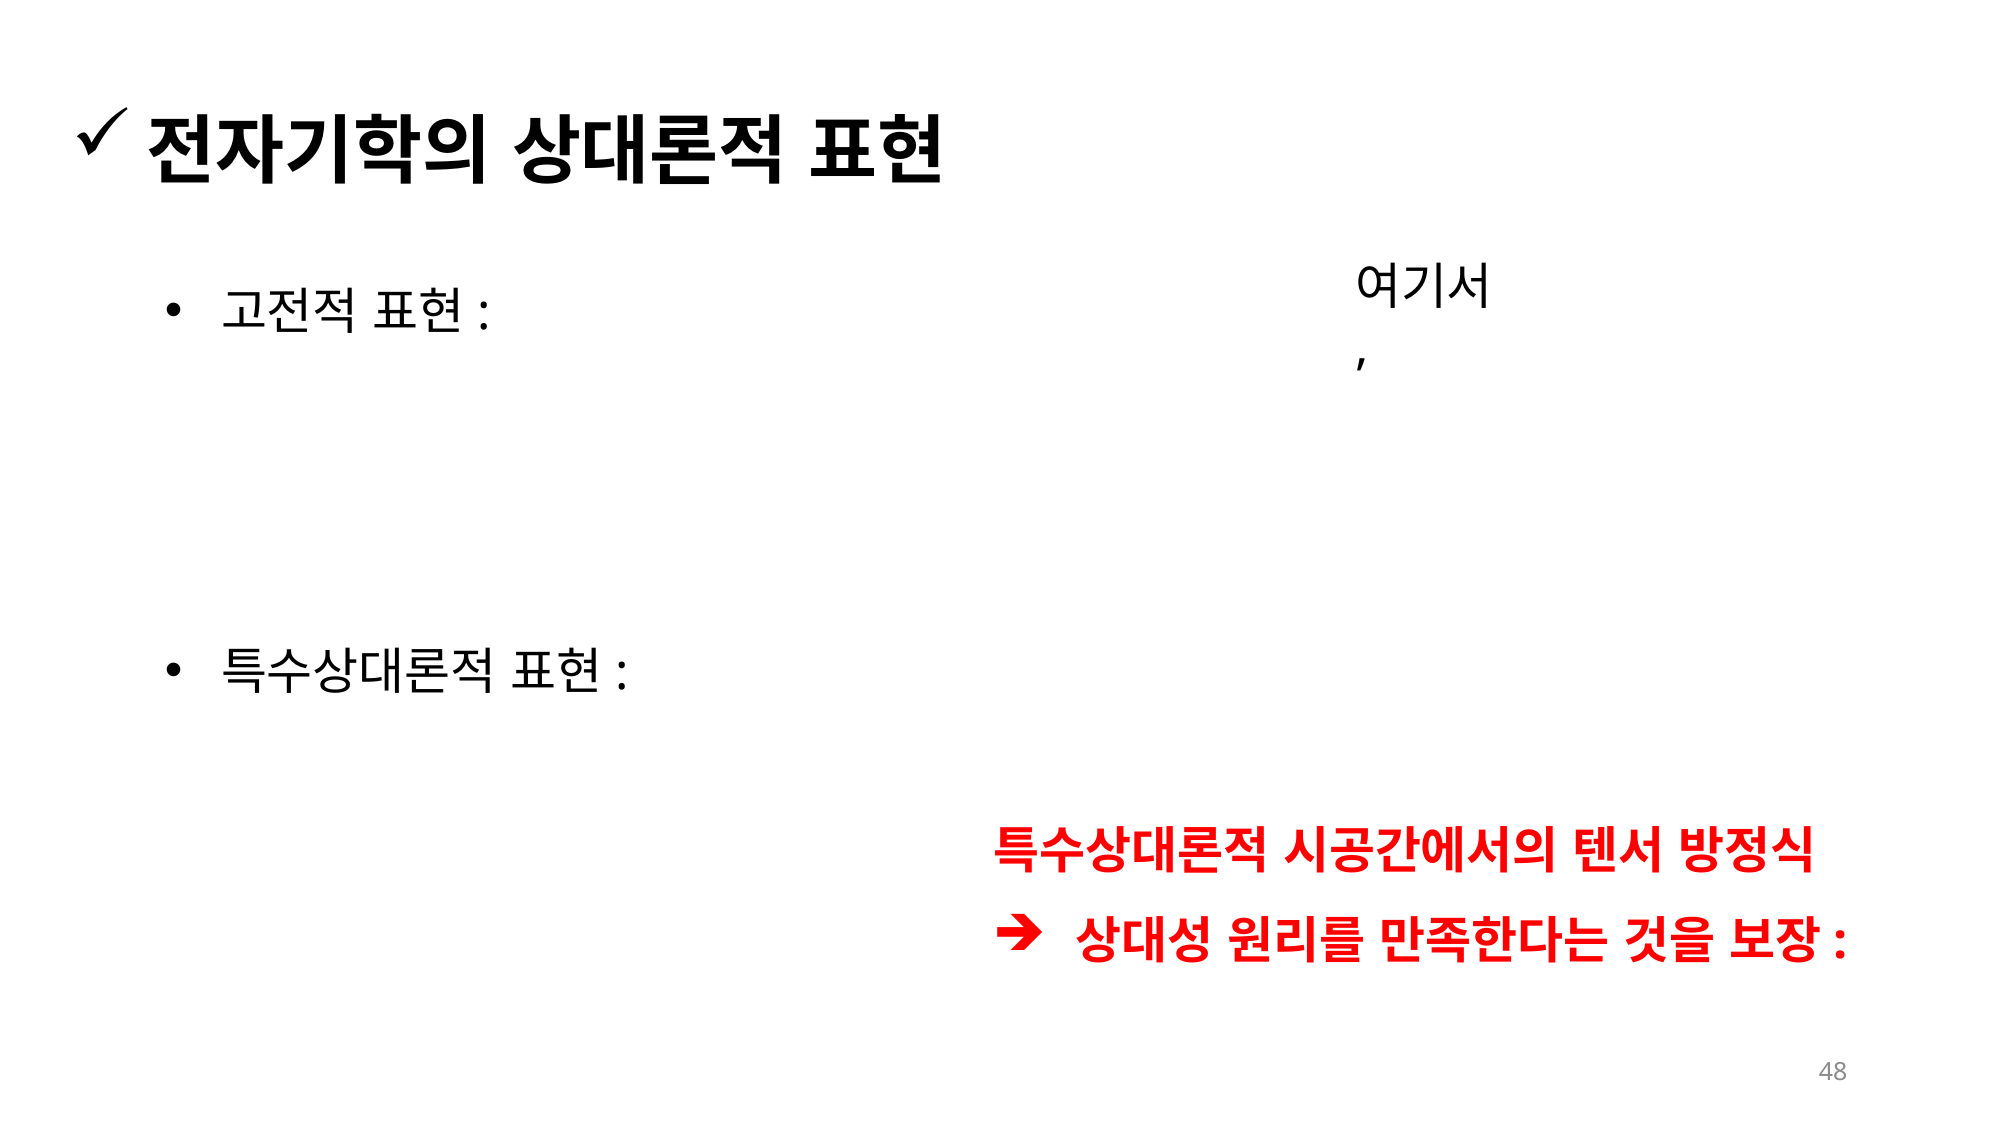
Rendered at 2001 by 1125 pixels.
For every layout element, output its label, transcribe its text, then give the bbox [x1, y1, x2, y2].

slide_number 48 [1412, 1042, 1863, 1103]
text_box 전자기학의 상대론적 표현 [56, 95, 1537, 201]
